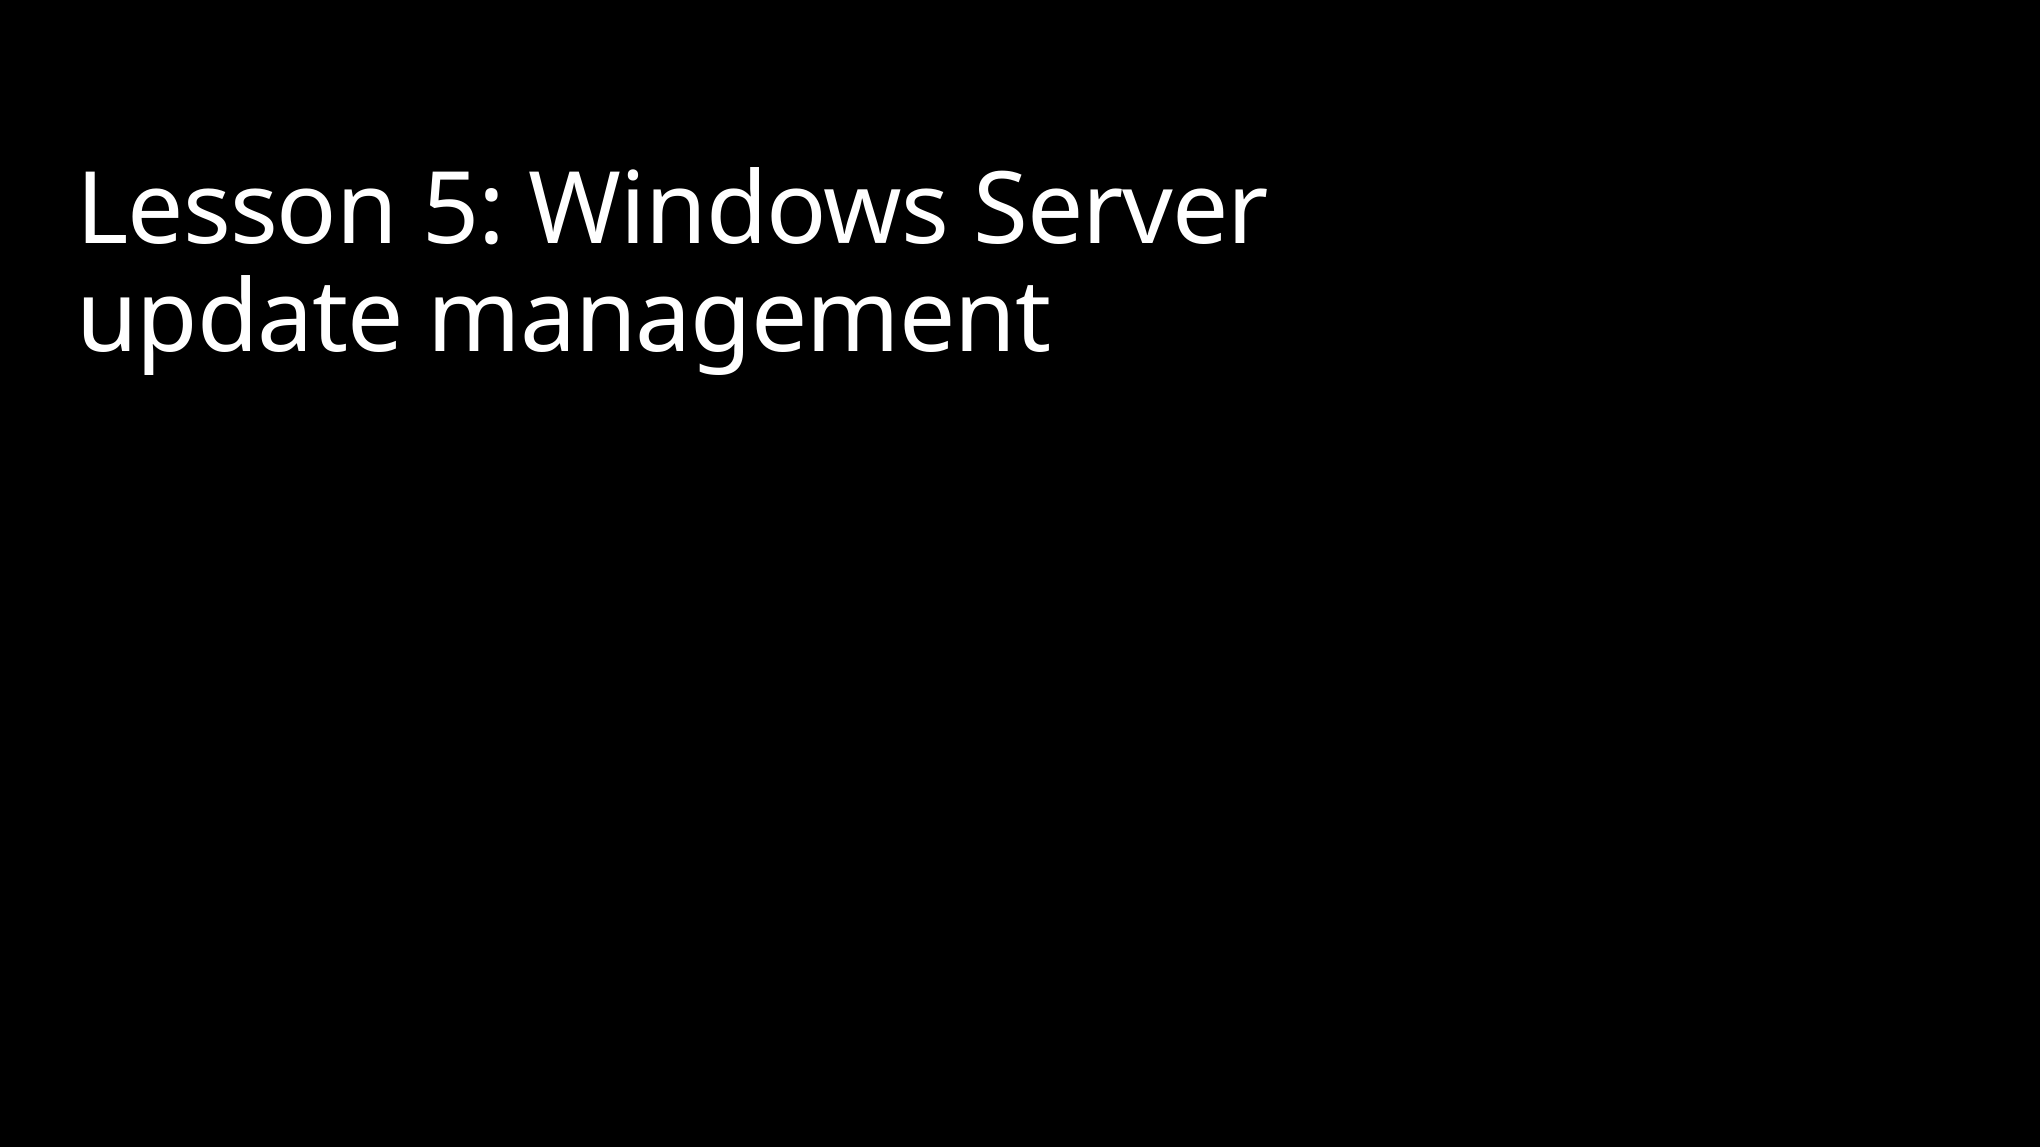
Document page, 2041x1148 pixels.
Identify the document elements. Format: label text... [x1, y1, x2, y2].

title Lesson 5: Windows Server update management [76, 157, 1324, 753]
